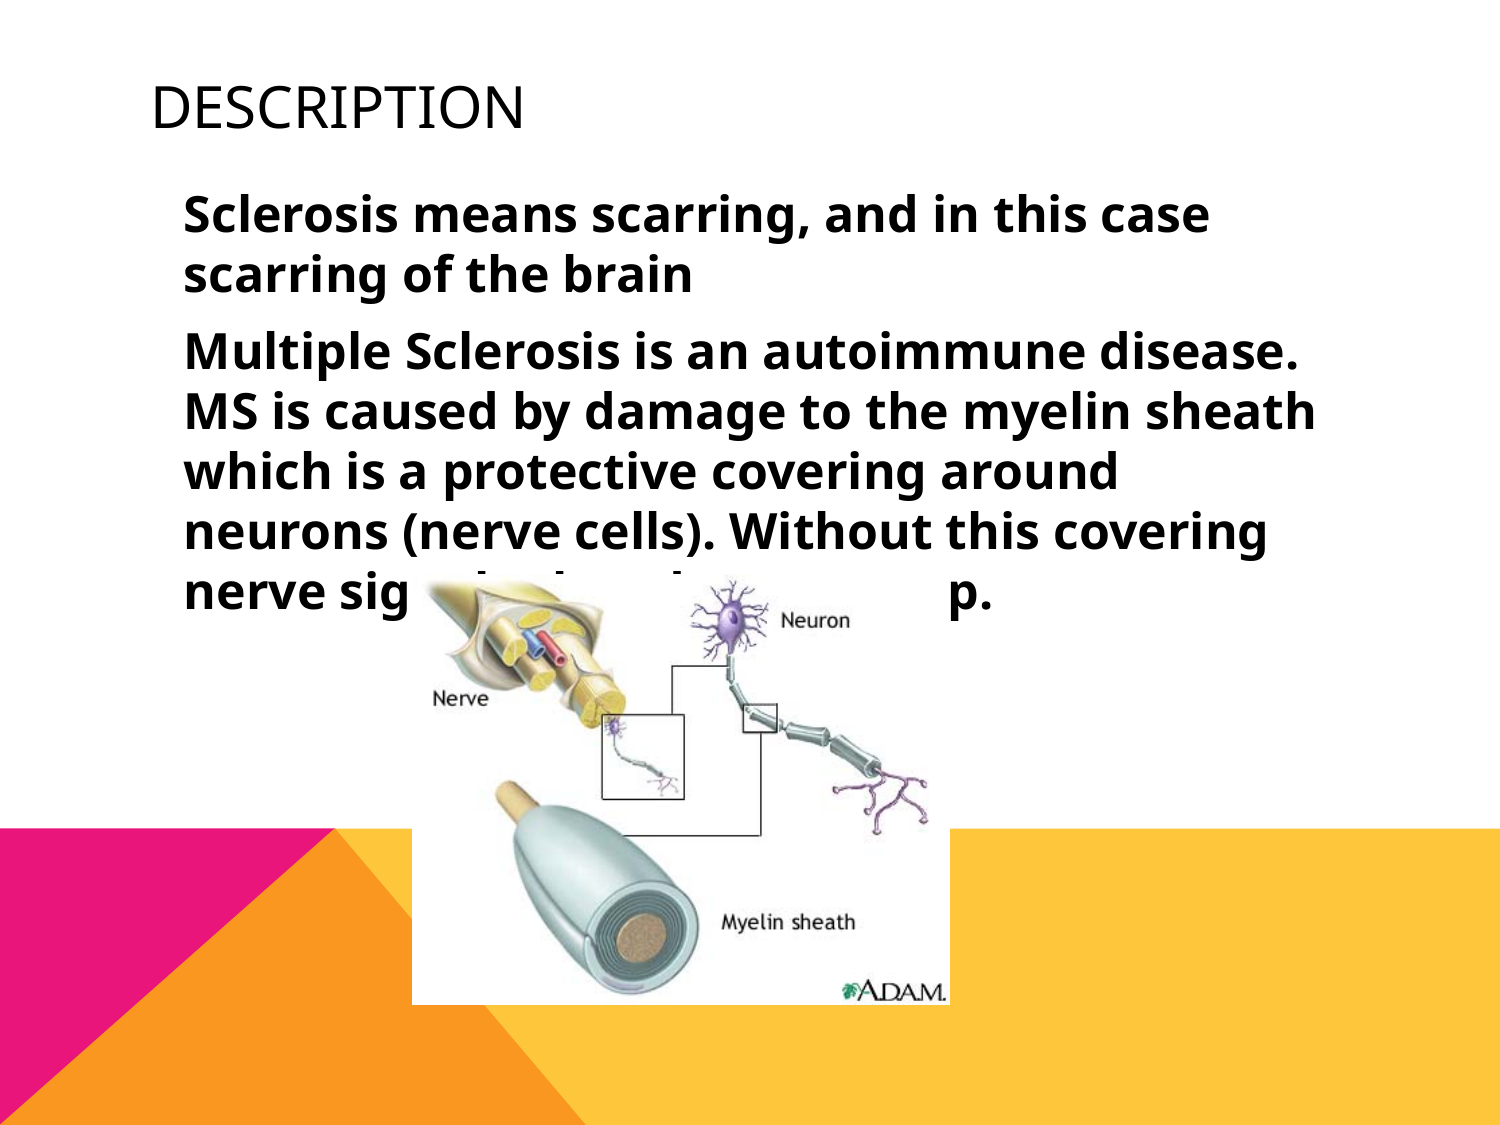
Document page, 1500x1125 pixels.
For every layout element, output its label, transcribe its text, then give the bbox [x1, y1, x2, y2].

title Description [135, 60, 1369, 150]
picture [412, 574, 951, 1006]
list Sclerosis means scarring, and in this case scarring of the brain Multiple Sclerosis is an autoimmune disease. MS is caused by damage to the myelin sheath which is a protective covering around neurons (nerve cells). Without this covering nerve signals slow down or stop. [112, 174, 1347, 763]
